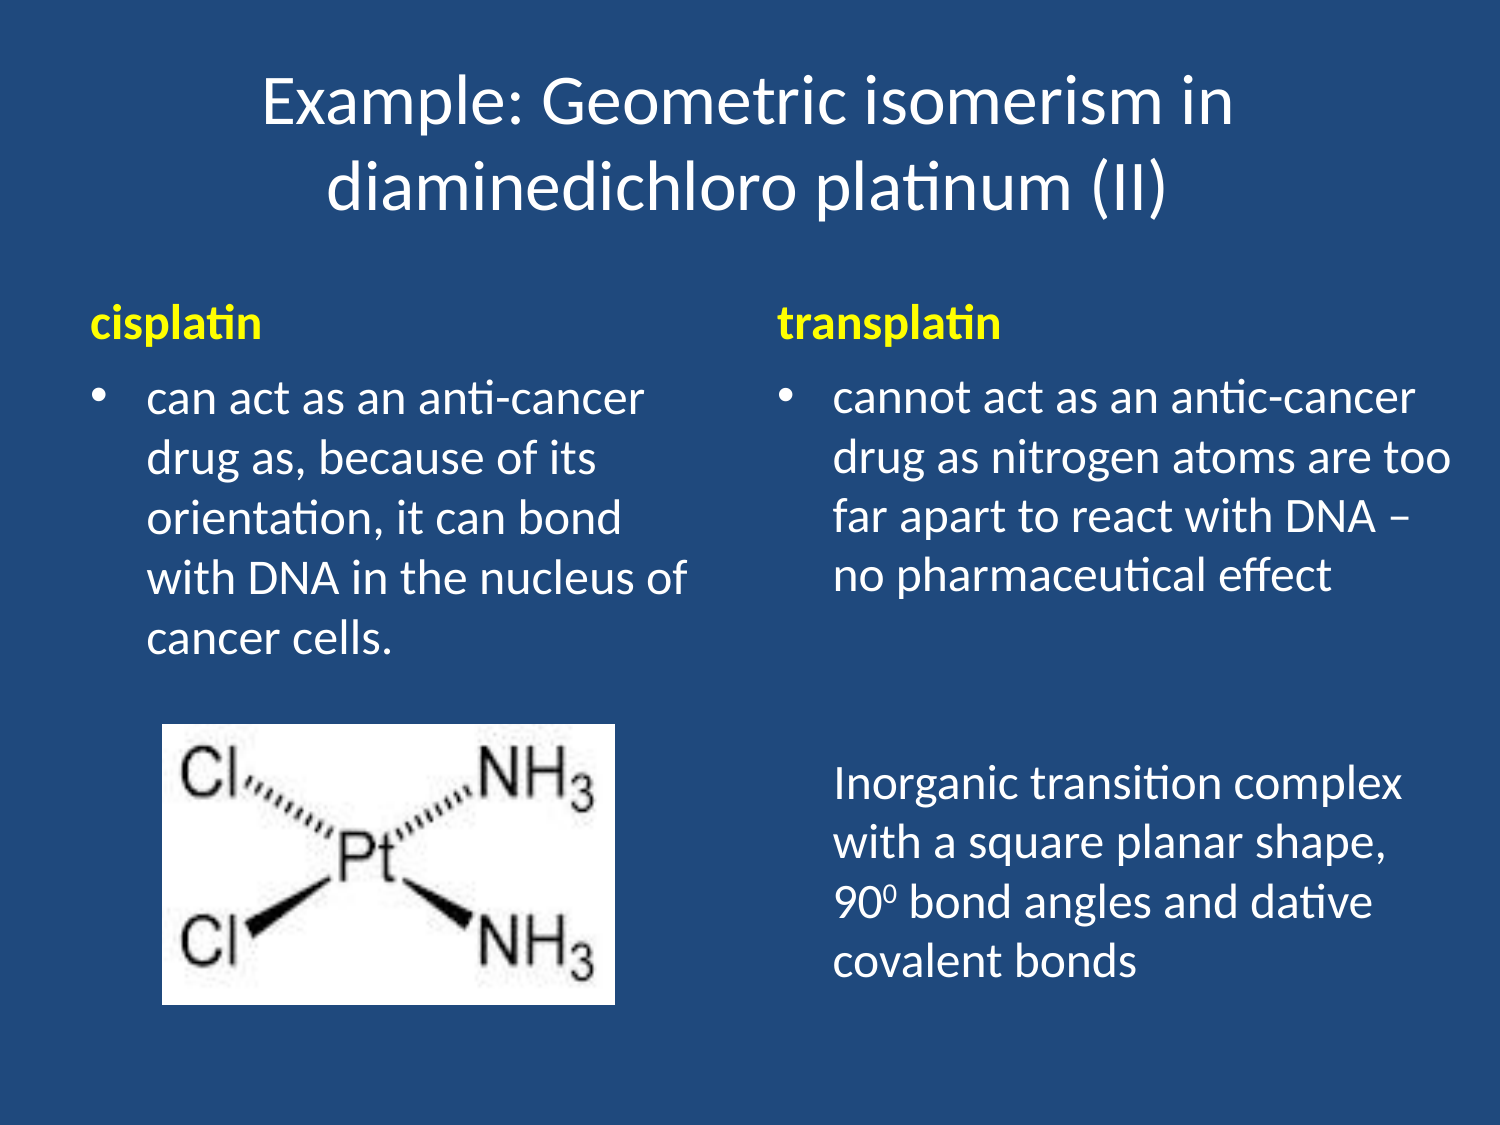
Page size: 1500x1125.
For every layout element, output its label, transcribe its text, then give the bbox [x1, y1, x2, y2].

list transplatin [761, 251, 1425, 356]
title Example: Geometric isomerism in diaminedichloro platinum (II) [44, 45, 1469, 233]
list cannot act as an antic-cancer drug as nitrogen atoms are too far apart to react with DNA – no pharmaceutical effect Inorganic transition complex with a square planar shape, 900 bond angles and dative covalent bonds [761, 356, 1469, 1080]
picture [162, 723, 616, 1006]
list can act as an anti-cancer drug as, because of its orientation, it can bond with DNA in the nucleus of cancer cells. [75, 356, 738, 1005]
list cisplatin [75, 251, 738, 356]
